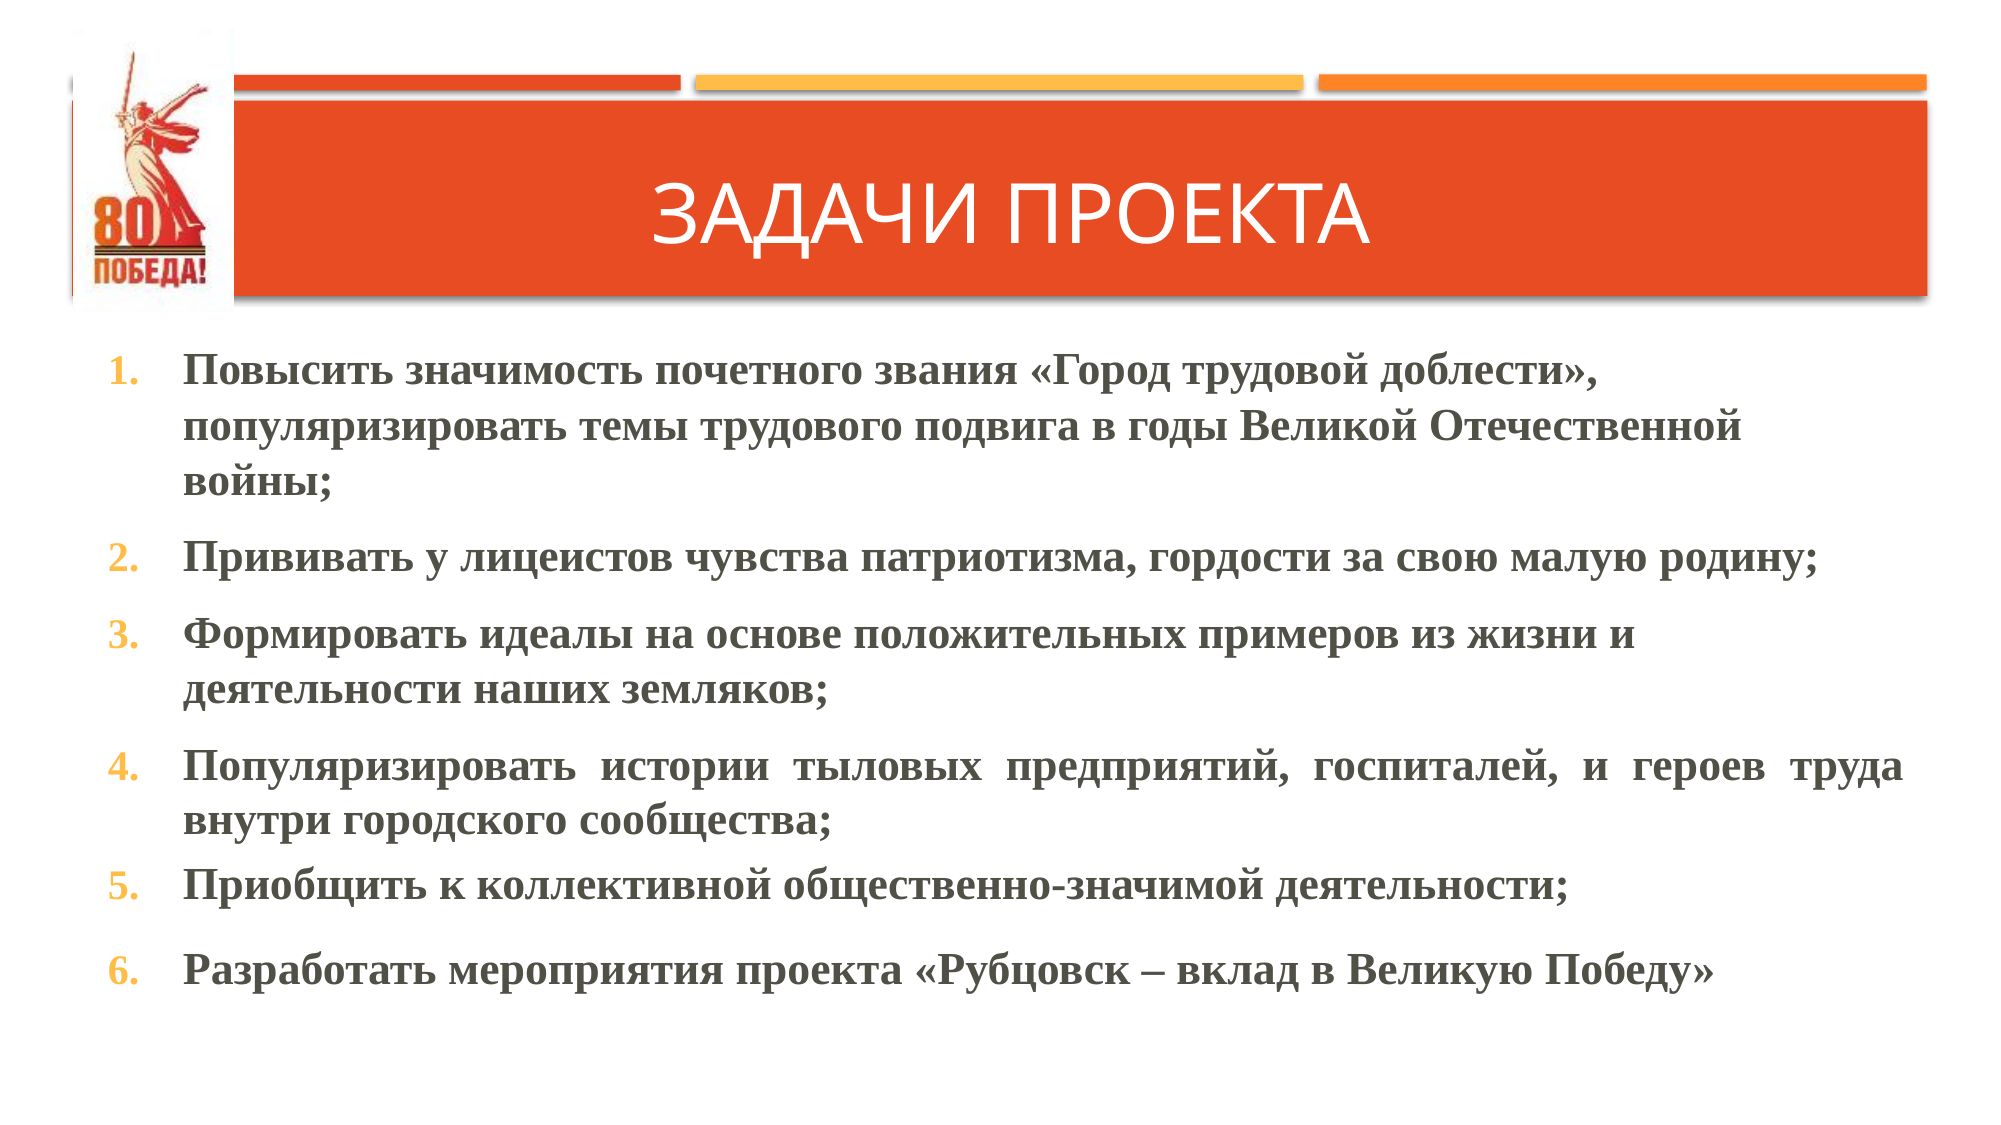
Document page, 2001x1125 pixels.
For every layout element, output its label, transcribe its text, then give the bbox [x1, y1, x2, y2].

list Повысить значимость почетного звания «Город трудовой доблести», популяризировать темы трудового подвига в годы Великой Отечественной войны; Прививать у лицеистов чувства патриотизма, гордости за свою малую родину; Формировать идеалы на основе положительных примеров из жизни и деятельности наших земляков; Популяризировать истории тыловых предприятий, госпиталей, и героев труда внутри городского сообщества; Приобщить к коллективной общественно-значимой деятельности; Разработать мероприятия проекта «Рубцовск – вклад в Великую Победу» [93, 378, 1920, 1125]
picture [73, 29, 235, 312]
title ЗАДАЧИ ПРОЕКТА [242, 101, 1917, 268]
